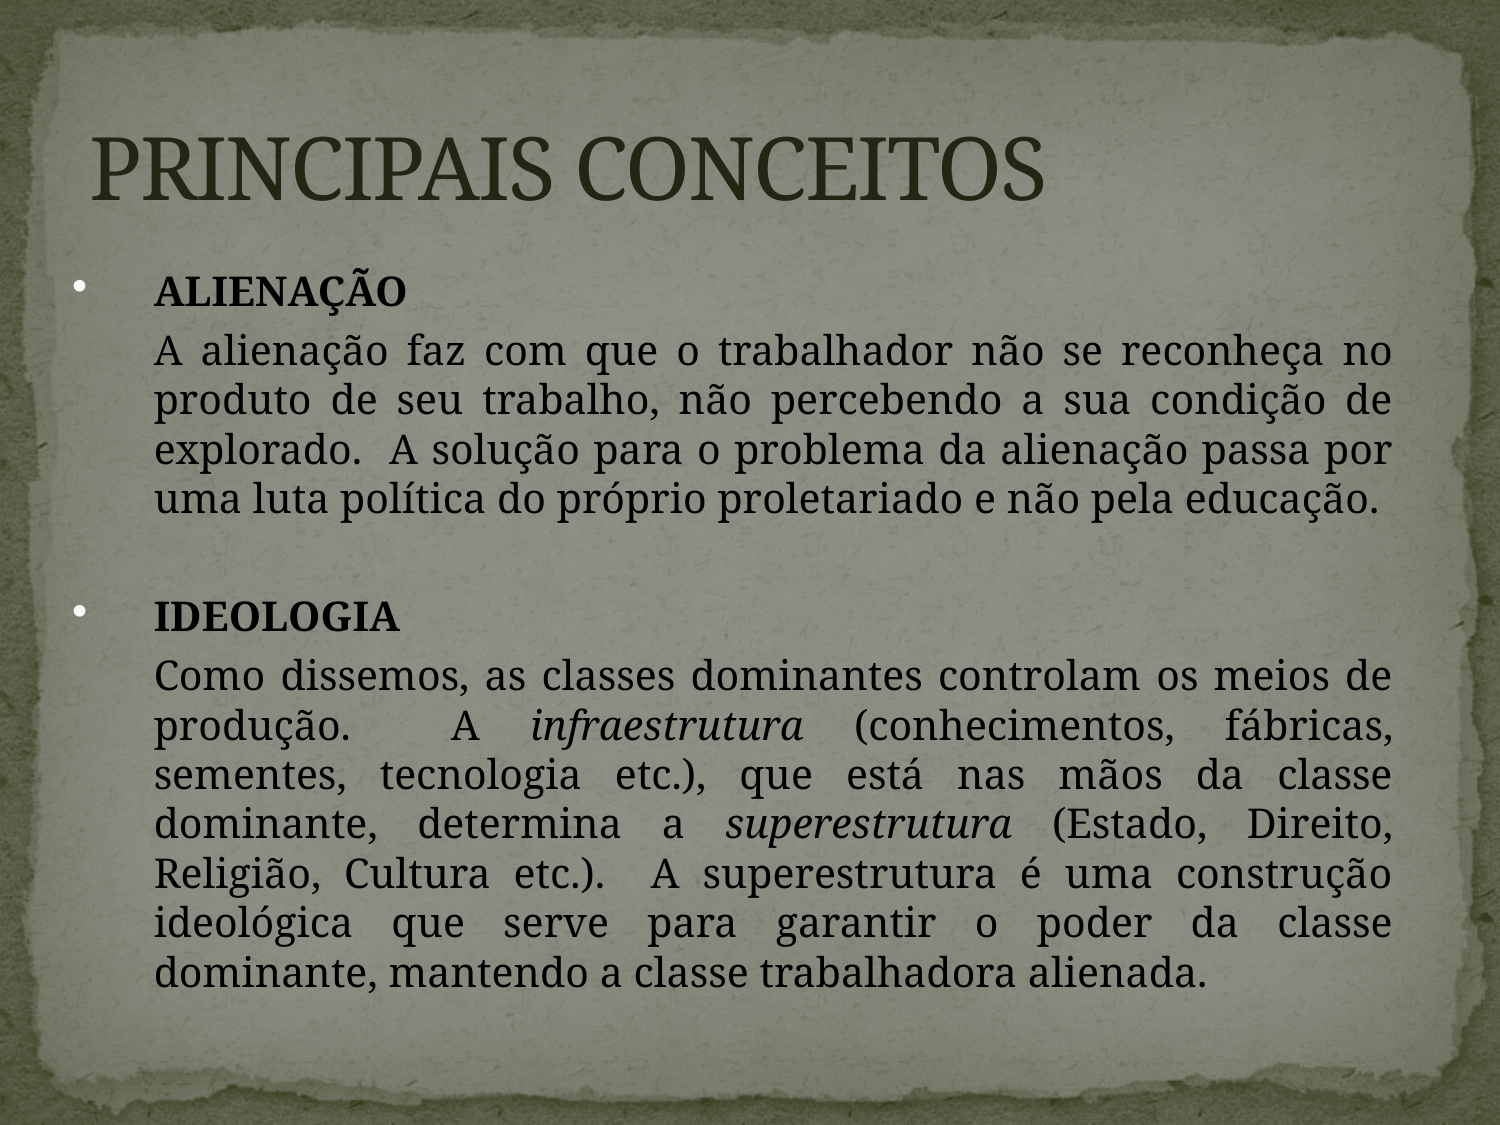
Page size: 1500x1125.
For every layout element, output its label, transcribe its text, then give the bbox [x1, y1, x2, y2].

list ALIENAÇÃO A alienação faz com que o trabalhador não se reconheça no produto de seu trabalho, não percebendo a sua condição de explorado. A solução para o problema da alienação passa por uma luta política do próprio proletariado e não pela educação. IDEOLOGIA Como dissemos, as classes dominantes controlam os meios de produção. A infraestrutura (conhecimentos, fábricas, sementes, tecnologia etc.), que está nas mãos da classe dominante, determina a superestrutura (Estado, Direito, Religião, Cultura etc.). A superestrutura é uma construção ideológica que serve para garantir o poder da classe dominante, mantendo a classe trabalhadora alienada. [58, 257, 1409, 1031]
title PRINCIPAIS CONCEITOS [74, 24, 1425, 225]
